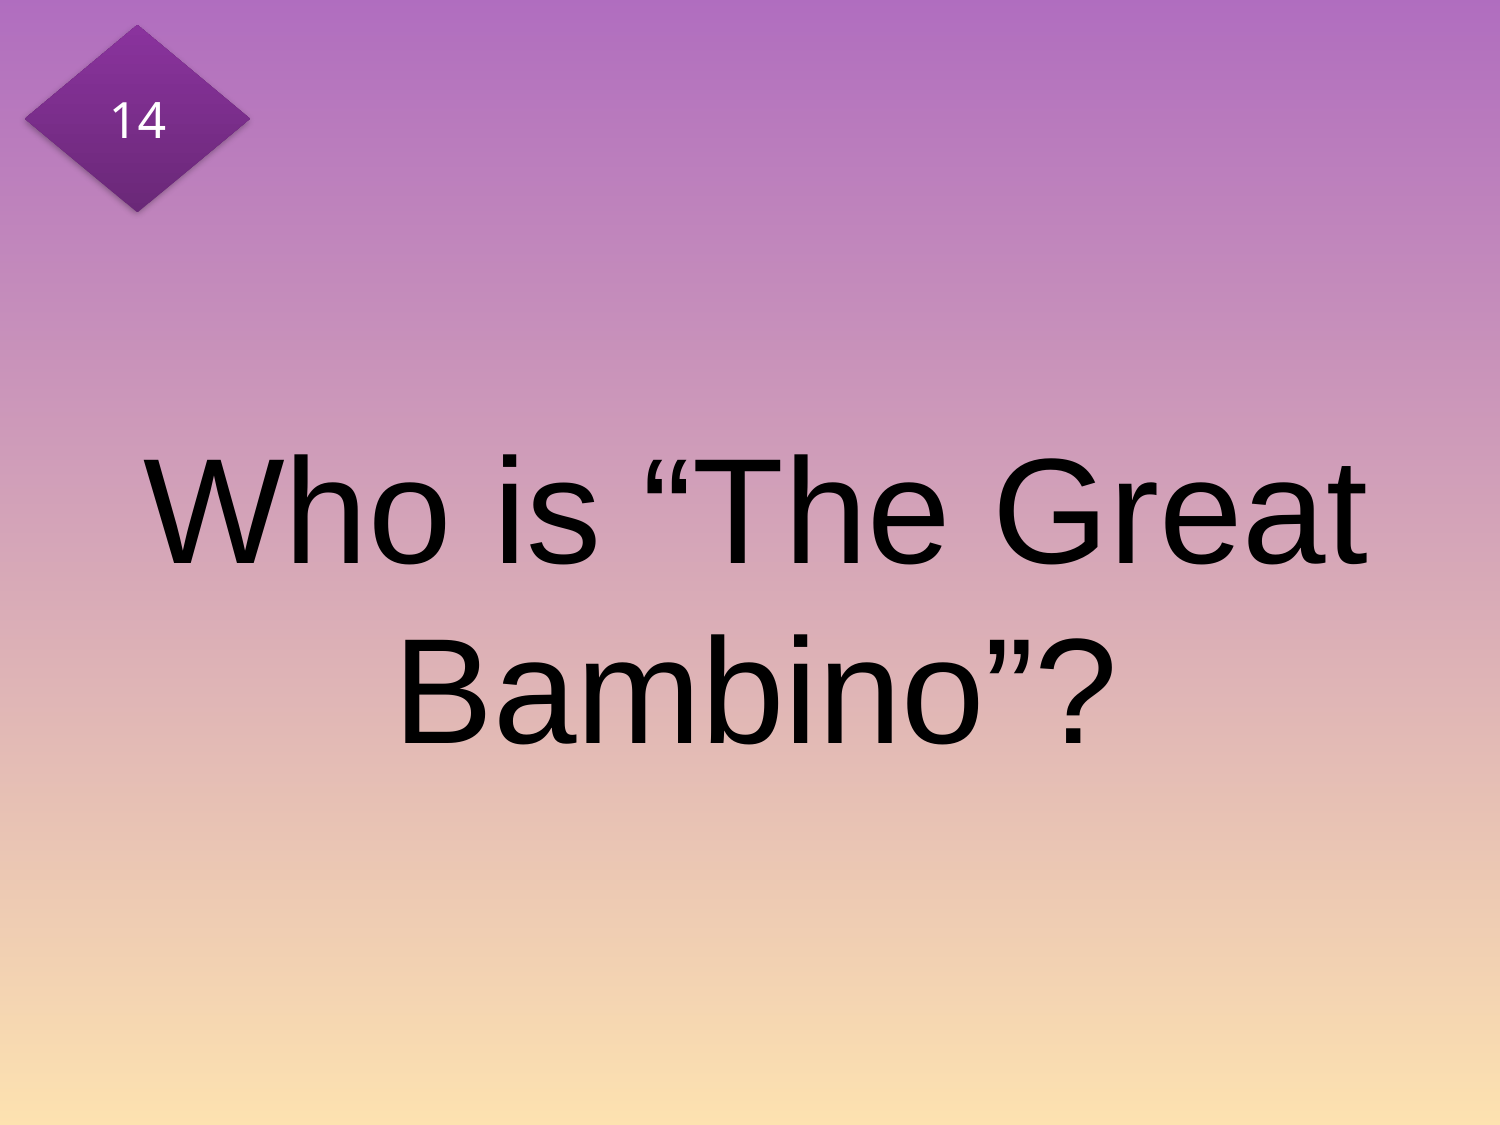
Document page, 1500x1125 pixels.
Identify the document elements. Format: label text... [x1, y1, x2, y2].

title Who is “The Great Bambino”? [112, 224, 1401, 963]
text_box 14 [24, 24, 250, 213]
